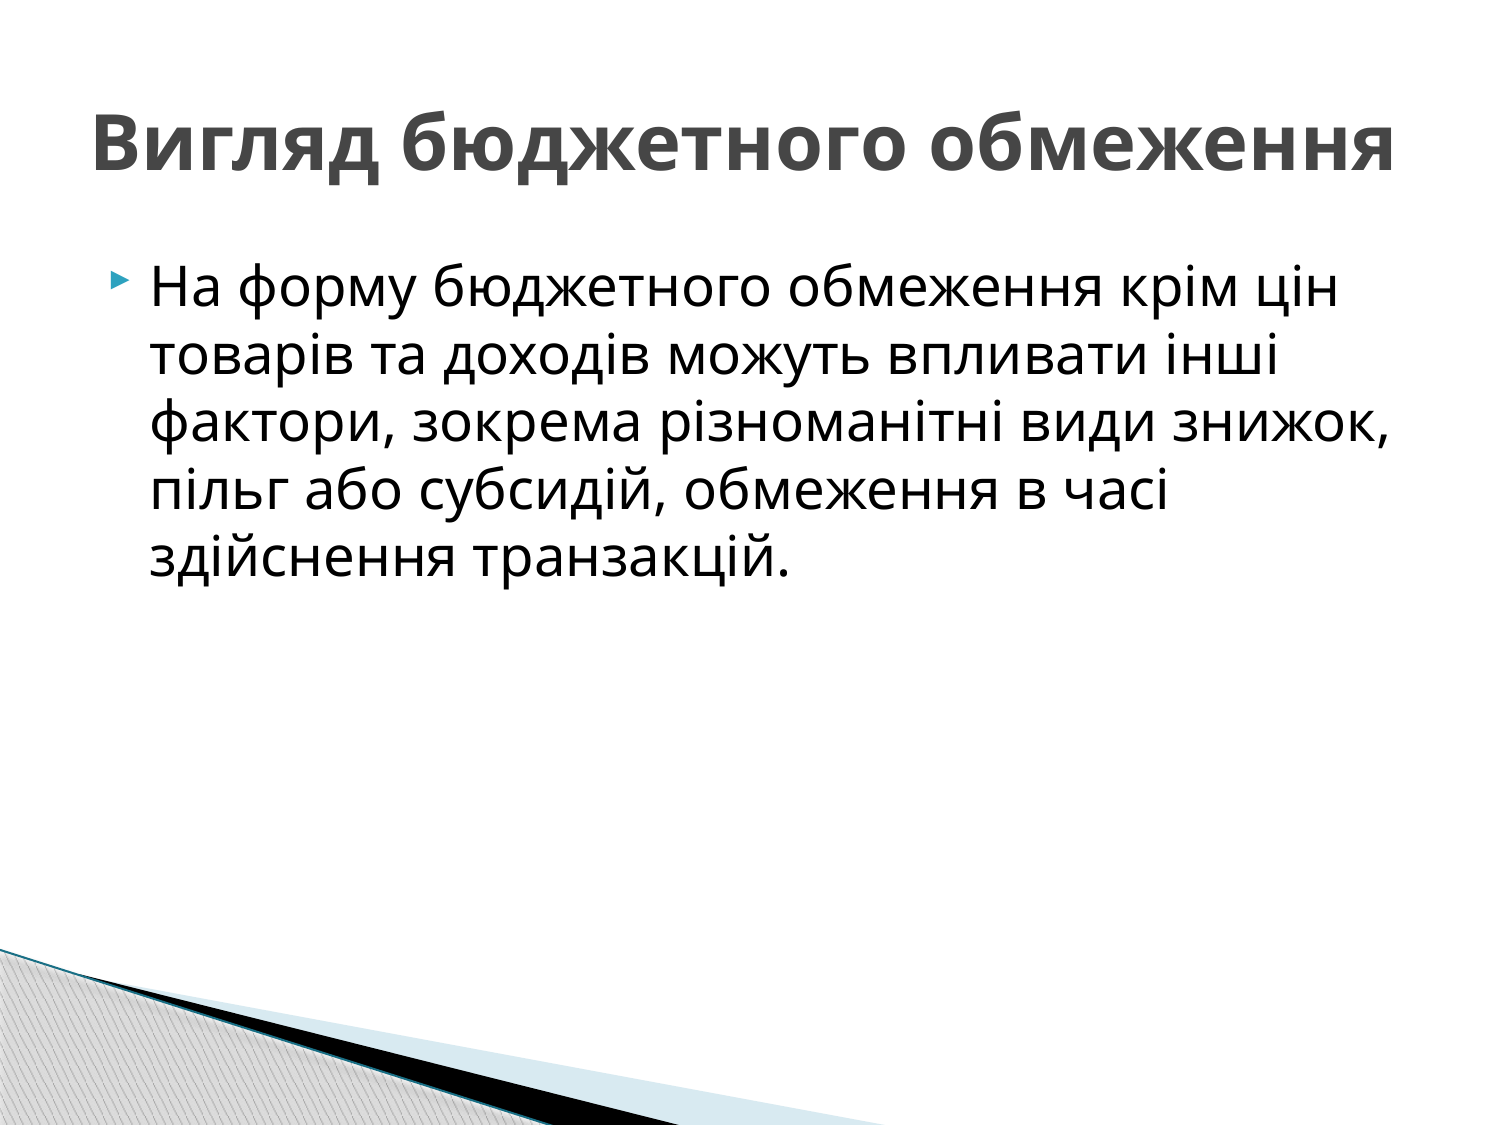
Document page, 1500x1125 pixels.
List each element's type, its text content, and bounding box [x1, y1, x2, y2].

list На форму бюджетного обмеження крім цін товарів та доходів можуть впливати інші фактори, зокрема різноманітні види знижок, пільг або субсидій, обмеження в часі здійснення транзакцій. [75, 243, 1425, 986]
title Вигляд бюджетного обмеження [75, 45, 1425, 233]
